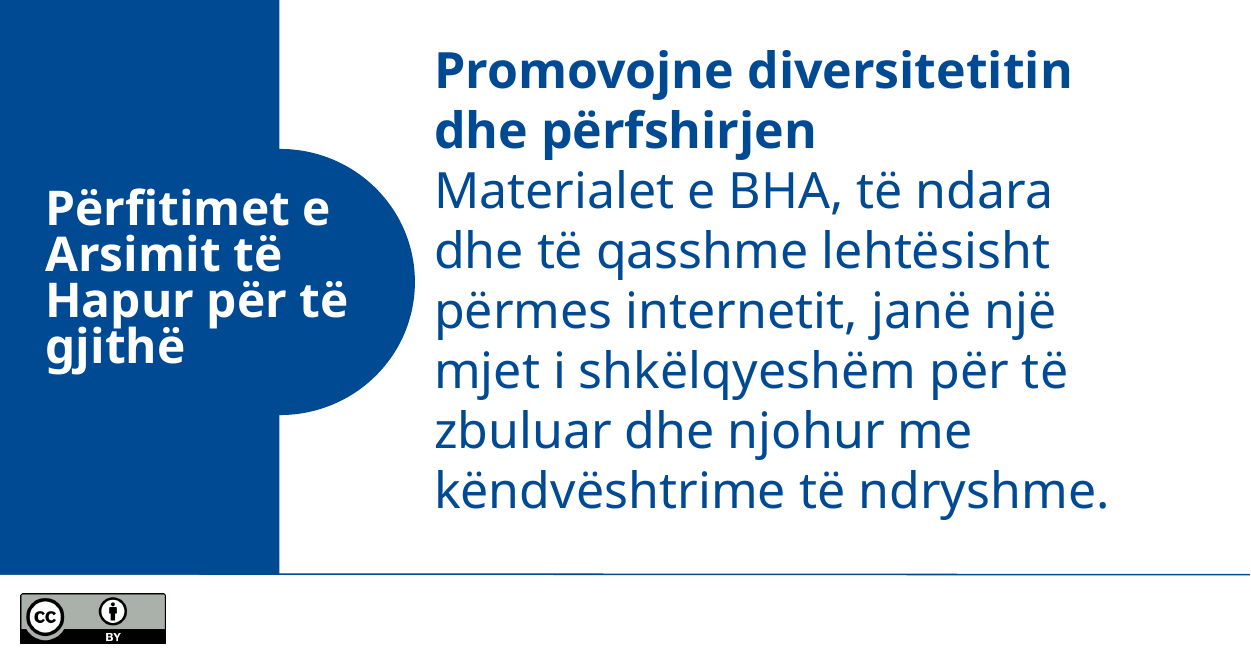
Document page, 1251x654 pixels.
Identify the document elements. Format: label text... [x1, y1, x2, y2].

text_box [198, 388, 362, 416]
text_box [203, 148, 358, 173]
text_box Përfitimet e Arsimit të Hapur për të gjithë [30, 173, 400, 388]
picture [20, 592, 166, 645]
text_box [0, 0, 280, 573]
text_box Promovojne diversitetitin dhe përfshirjen Materialet e BHA, të ndara dhe të qasshme lehtësisht përmes internetit, janë një mjet i shkëlqyeshëm për të zbuluar dhe njohur me këndvështrime të ndryshme. [419, 23, 1169, 534]
text_box [0, 582, 1250, 654]
text_box [400, 221, 415, 343]
